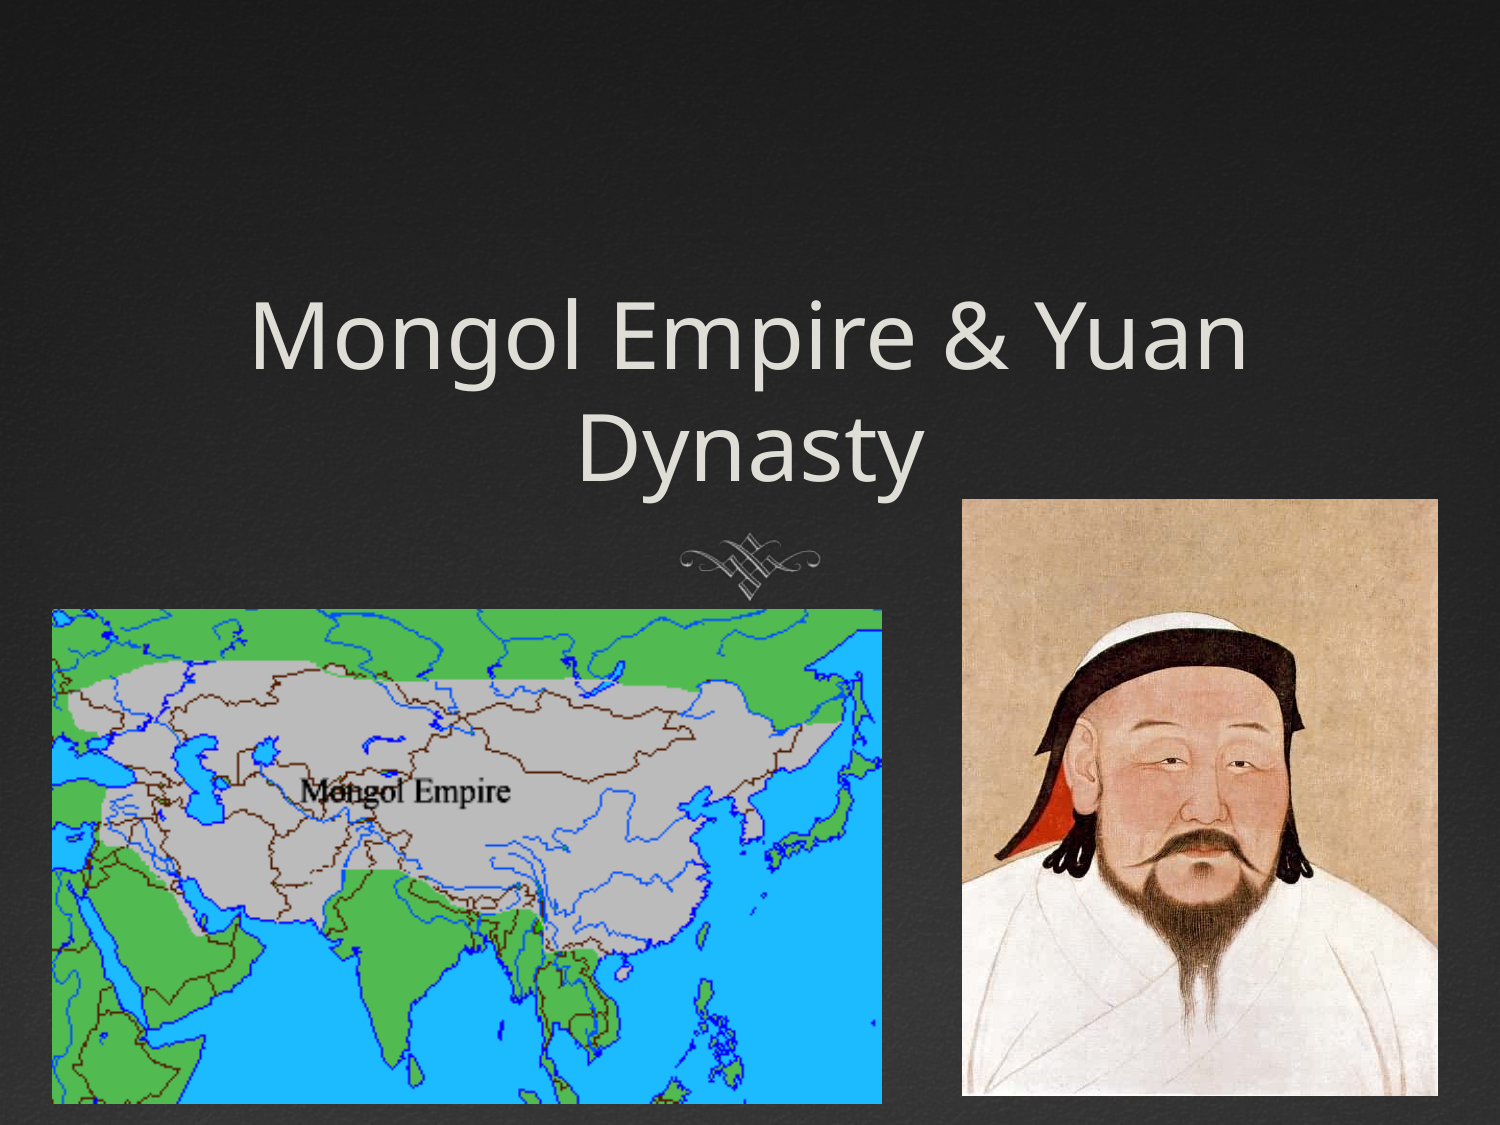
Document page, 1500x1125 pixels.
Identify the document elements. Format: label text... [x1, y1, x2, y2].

title Mongol Empire & Yuan Dynasty [112, 266, 1388, 508]
picture [961, 499, 1439, 1096]
picture [51, 508, 882, 1104]
